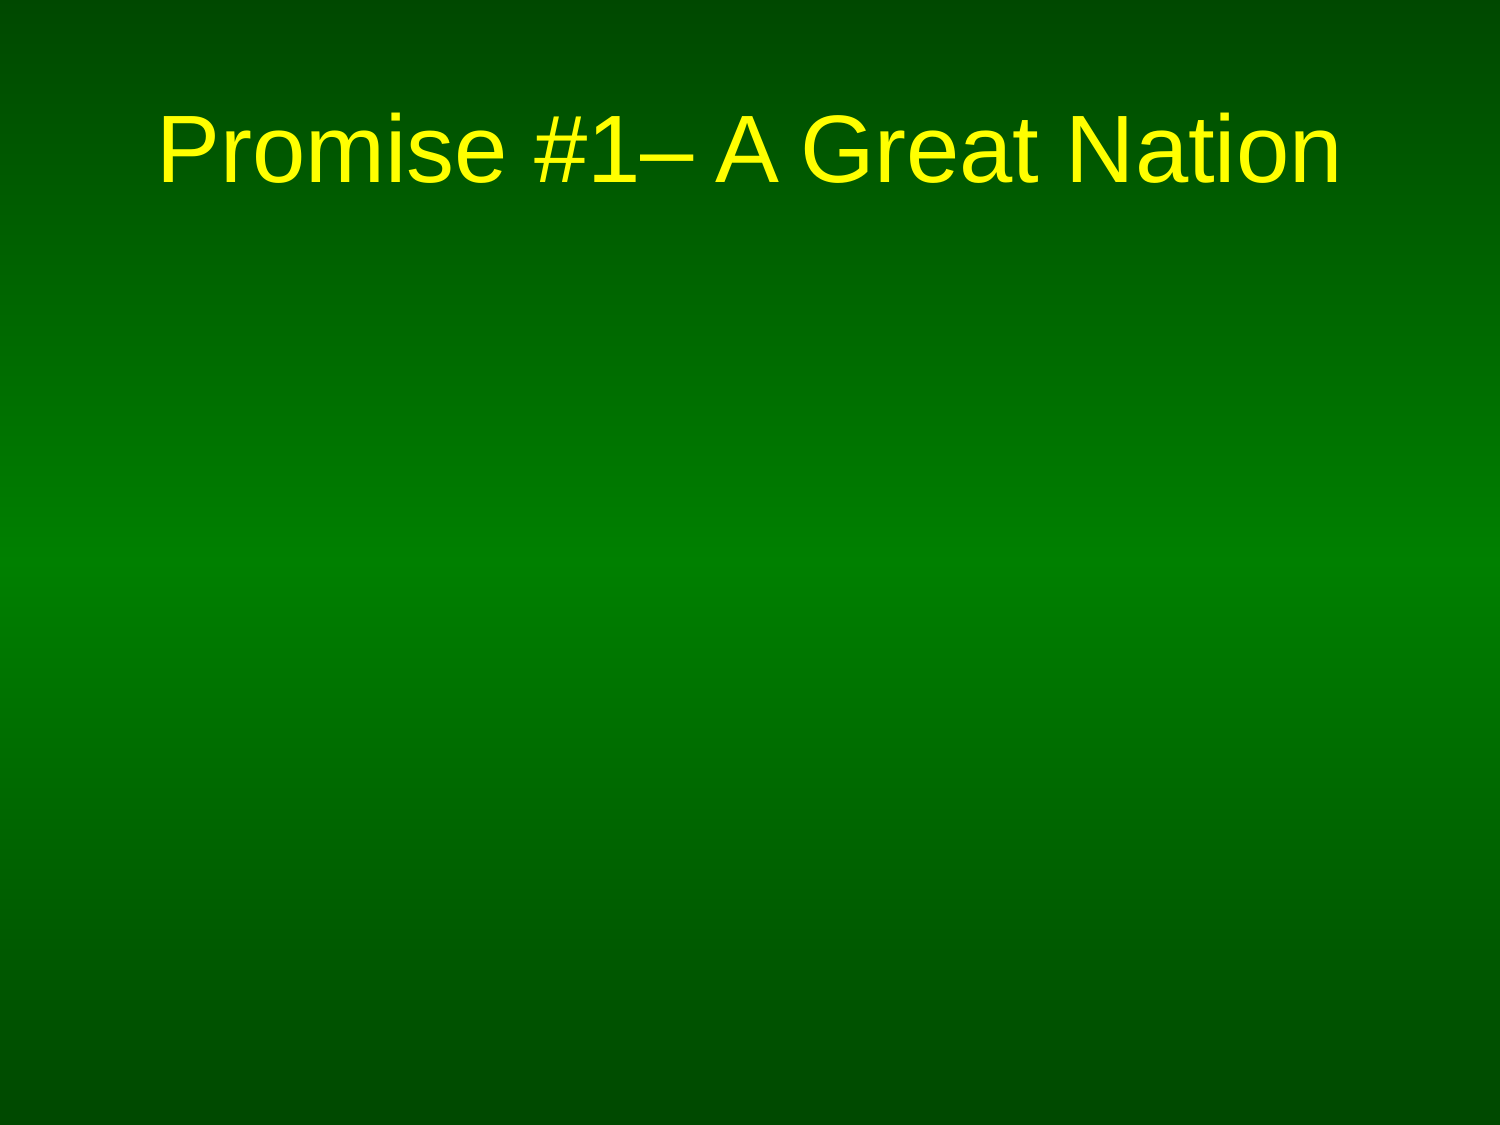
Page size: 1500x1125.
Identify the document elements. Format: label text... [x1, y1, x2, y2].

title Promise #1– A Great Nation [37, 50, 1463, 238]
